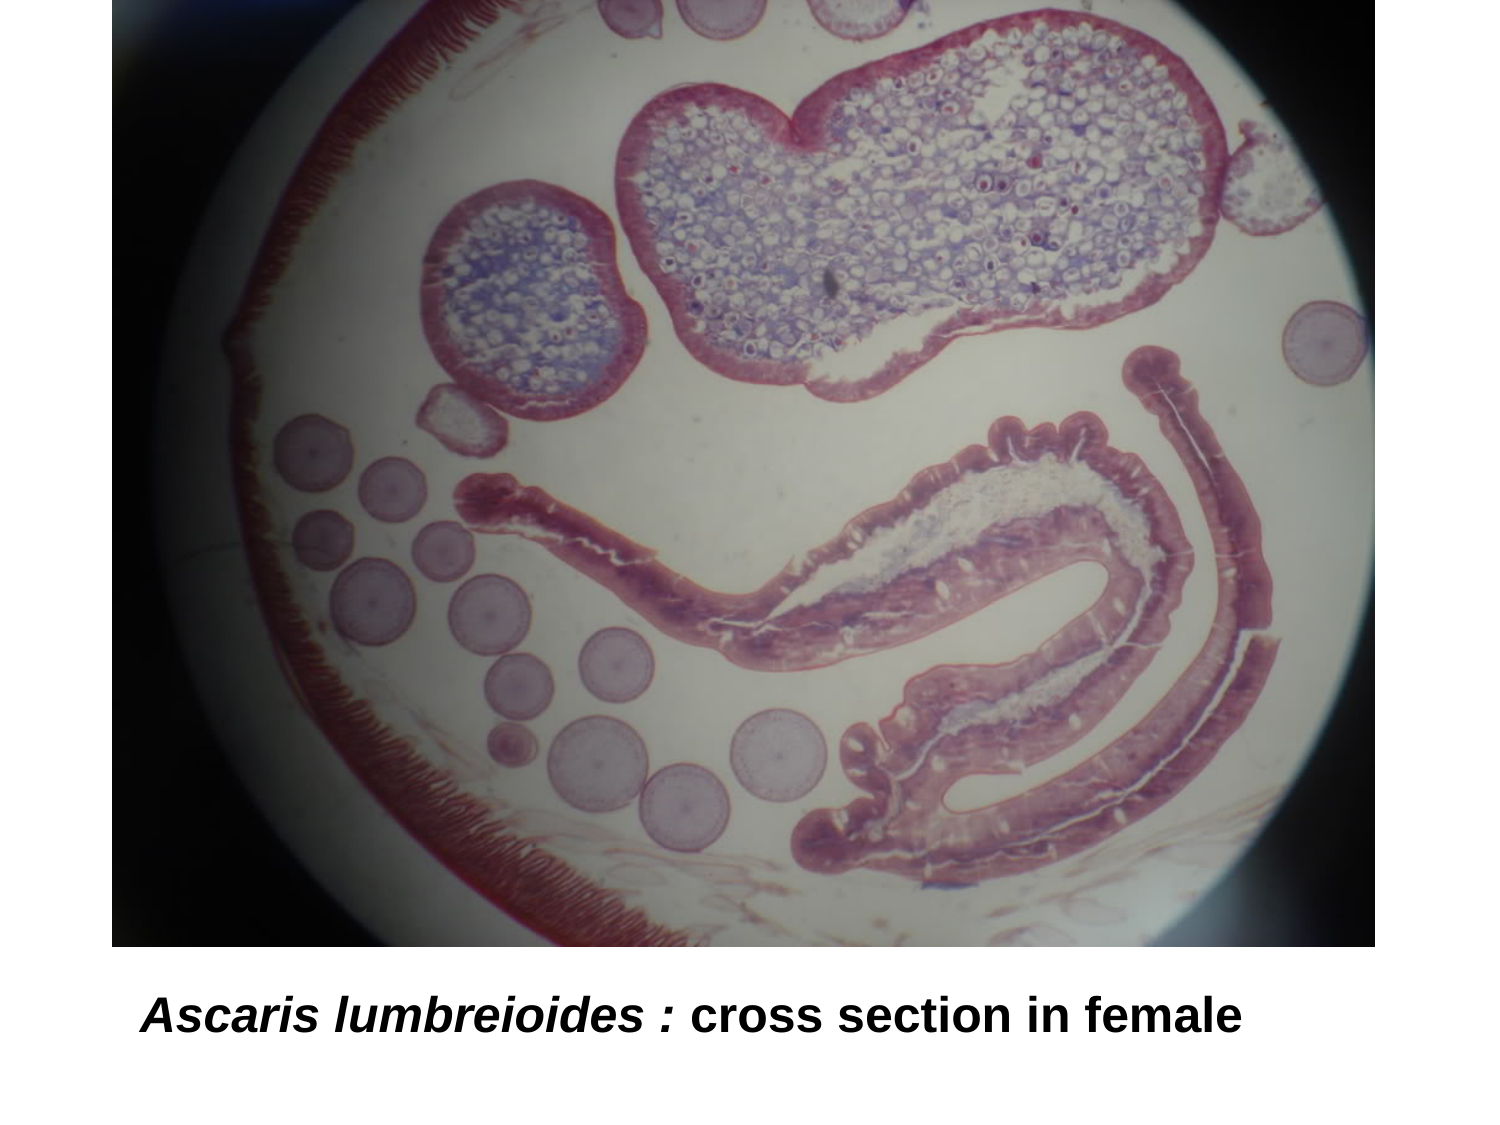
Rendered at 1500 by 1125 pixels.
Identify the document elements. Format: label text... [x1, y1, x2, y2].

text_box Ascaris lumbreioides : cross section in female [125, 974, 1375, 1050]
picture [112, 0, 1376, 948]
